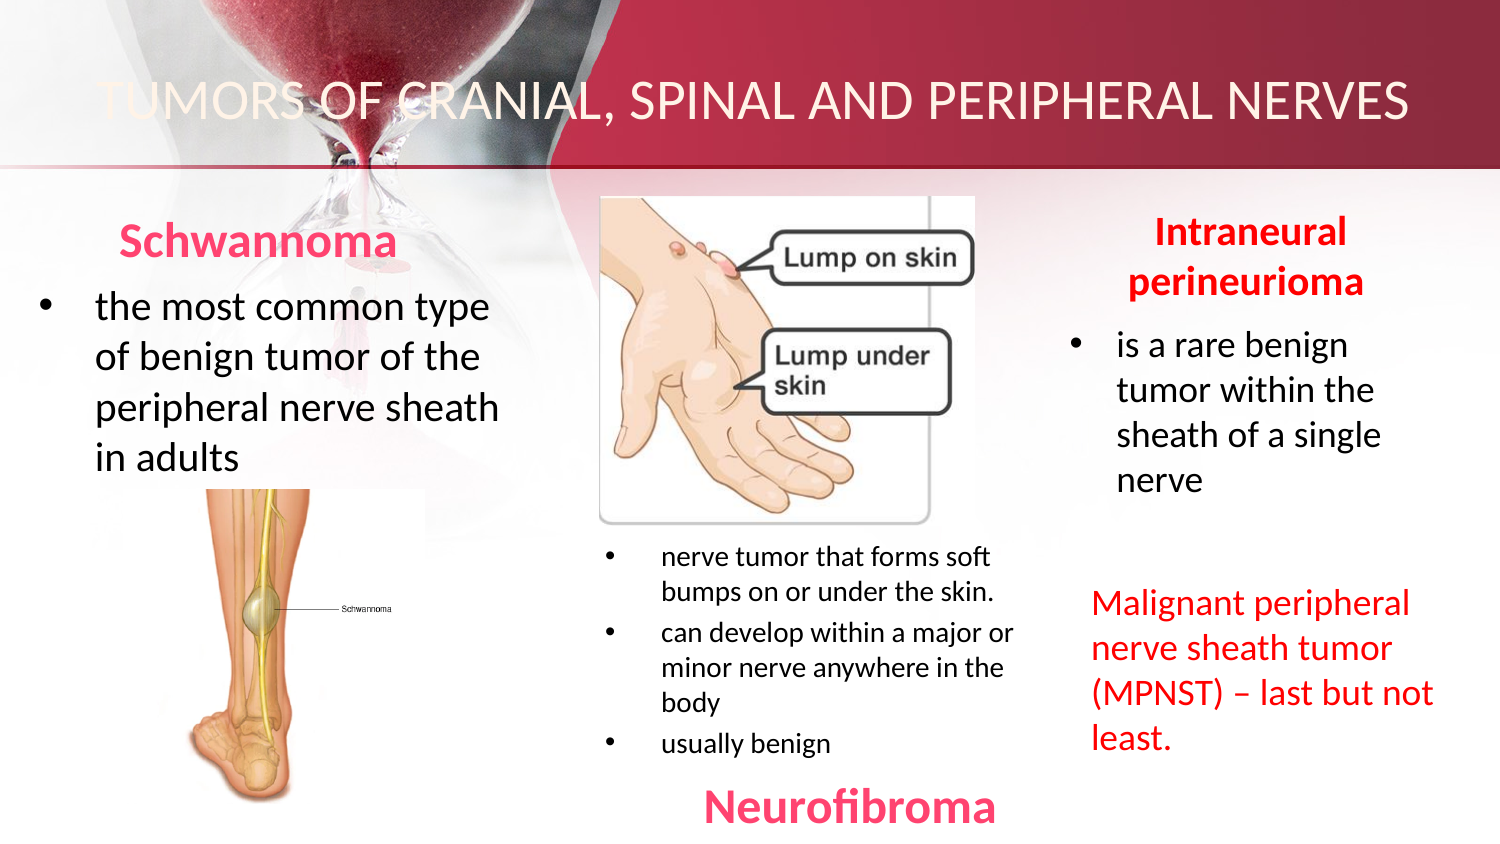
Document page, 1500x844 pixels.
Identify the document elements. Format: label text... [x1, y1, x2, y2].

picture [0, 0, 1500, 844]
title TUMORS OF CRANIAL, SPINAL AND PERIPHERAL NERVES [73, 46, 1427, 147]
text_box Malignant peripheral nerve sheath tumor (MPNST) – last but not least. [1076, 570, 1452, 766]
text_box Intraneural perineurioma [1050, 196, 1452, 312]
list Schwannoma [0, 196, 529, 276]
list nerve tumor that forms soft bumps on or under the skin. can develop within a major or minor nerve anywhere in the body usually benign [590, 530, 1066, 773]
text_box is a rare benign tumor within the sheath of a single nerve [1054, 312, 1417, 508]
list Neurofibroma [599, 765, 1101, 841]
list the most common type of benign tumor of the peripheral nerve sheath in adults [23, 271, 525, 573]
